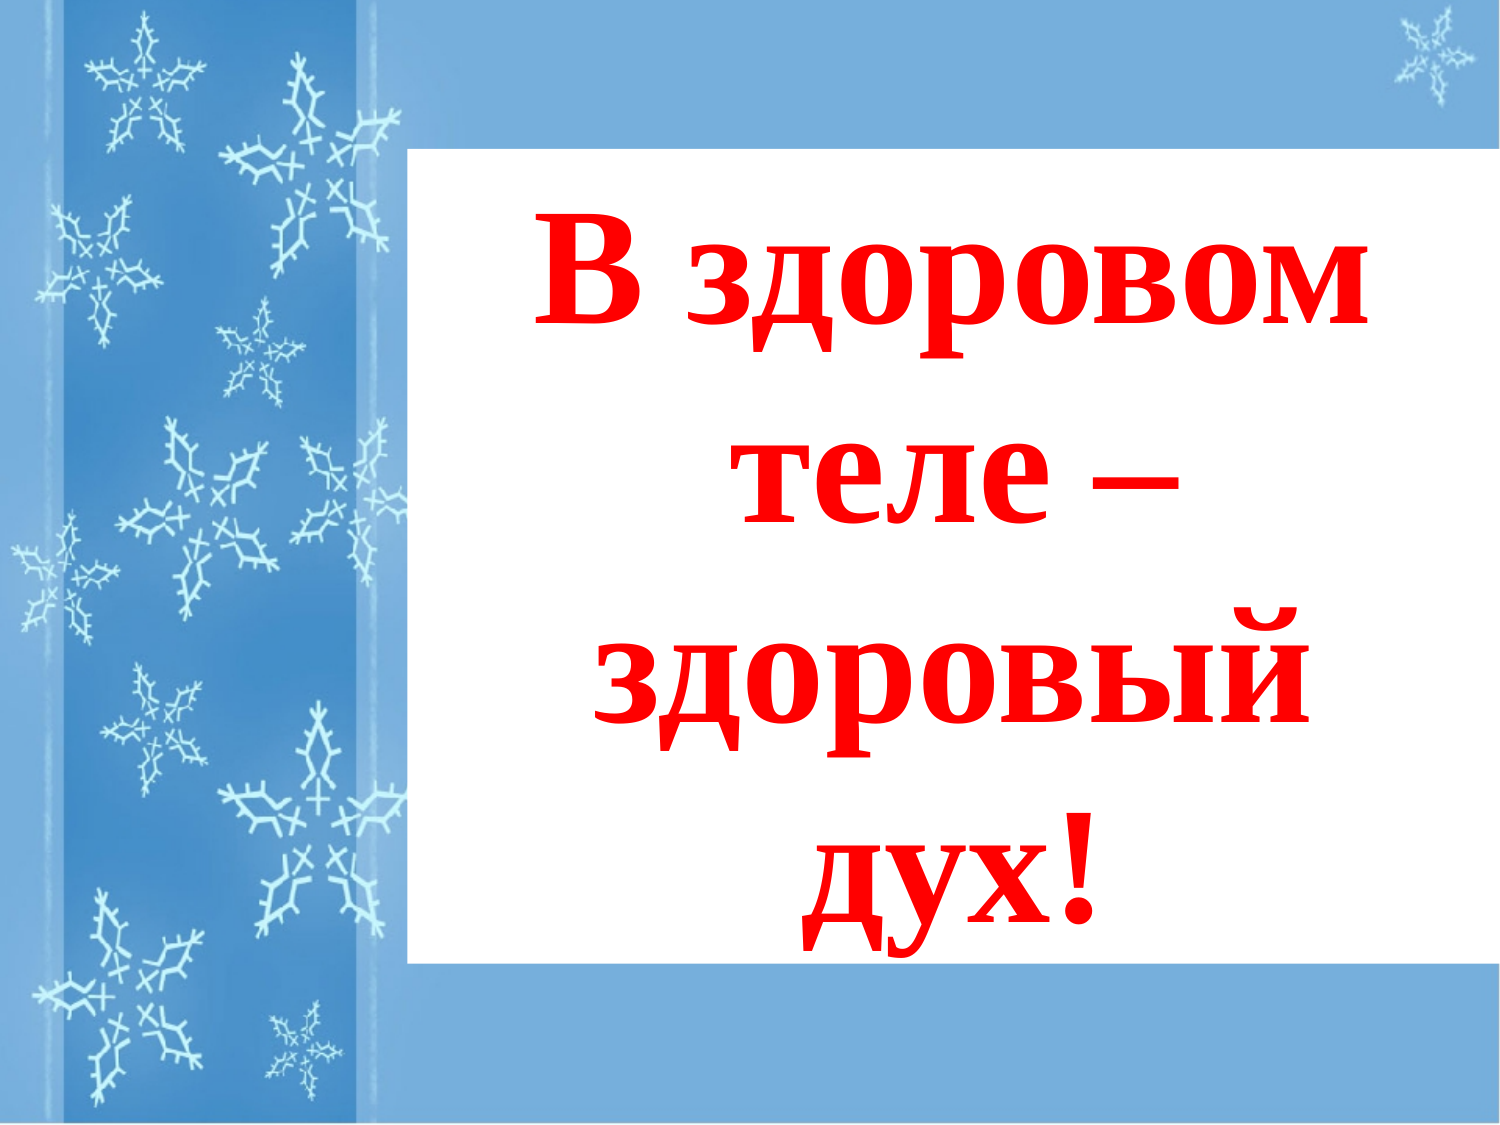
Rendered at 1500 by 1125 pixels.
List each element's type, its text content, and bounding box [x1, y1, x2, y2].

text_box В здоровом теле – здоровый дух! [407, 148, 1500, 964]
picture [0, 0, 1500, 1125]
